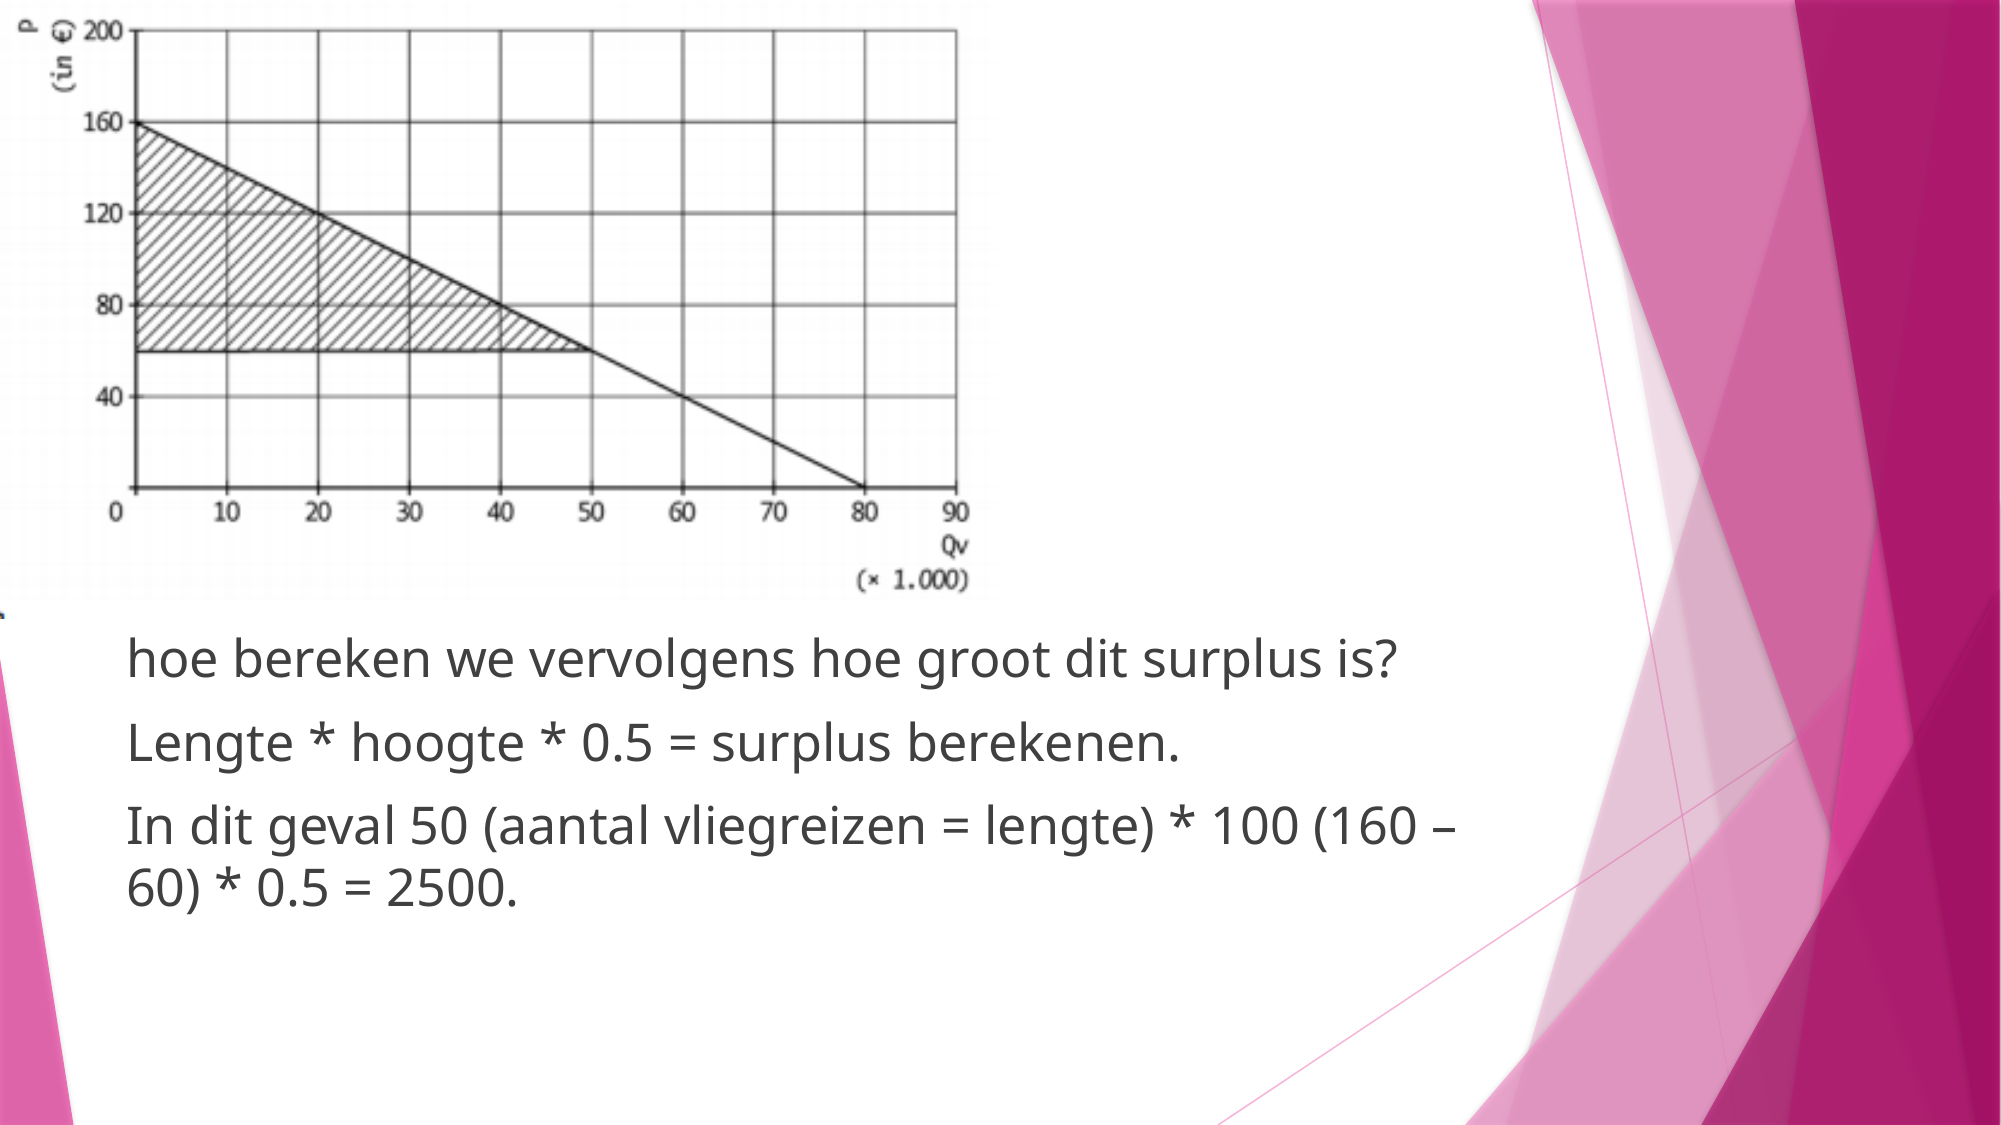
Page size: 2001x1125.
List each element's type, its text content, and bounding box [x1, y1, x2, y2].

picture [0, 0, 1000, 619]
list hoe bereken we vervolgens hoe groot dit surplus is? Lengte * hoogte * 0.5 = surplus berekenen. In dit geval 50 (aantal vliegreizen = lengte) * 100 (160 – 60) * 0.5 = 2500. [111, 618, 1522, 988]
